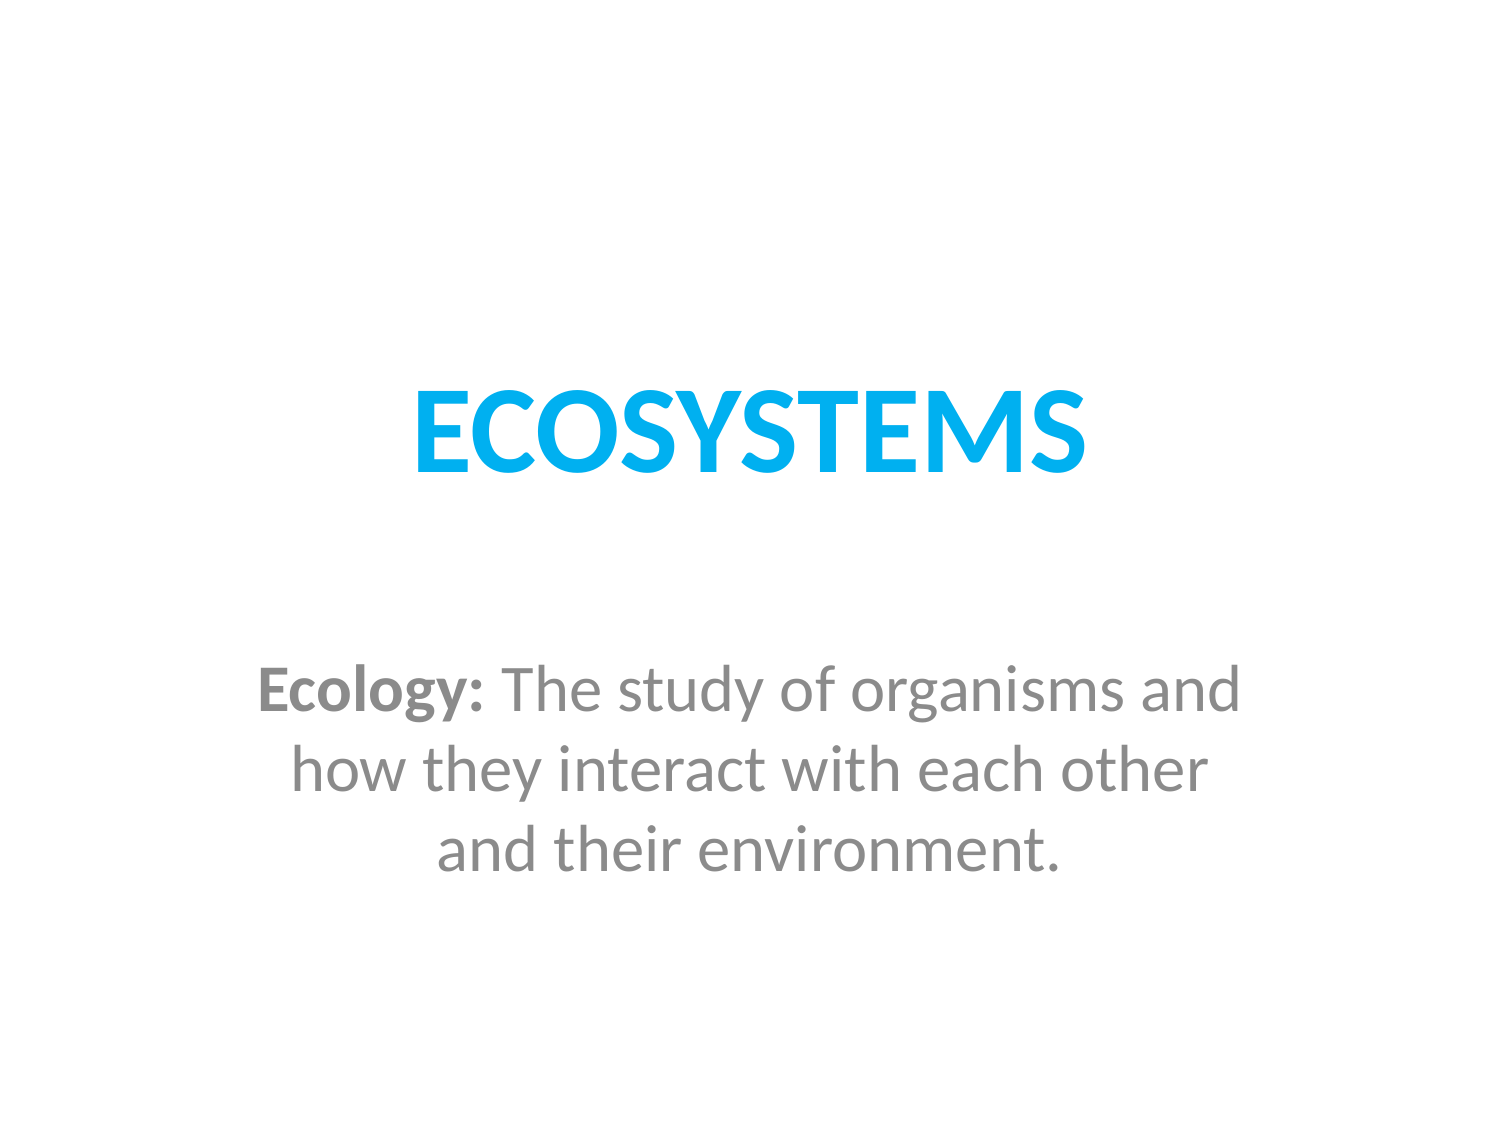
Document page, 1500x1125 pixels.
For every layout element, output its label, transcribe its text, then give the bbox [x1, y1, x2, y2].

title ECOSYSTEMS [112, 255, 1388, 591]
subtitle Ecology: The study of organisms and how they interact with each other and their environment. [225, 637, 1275, 925]
